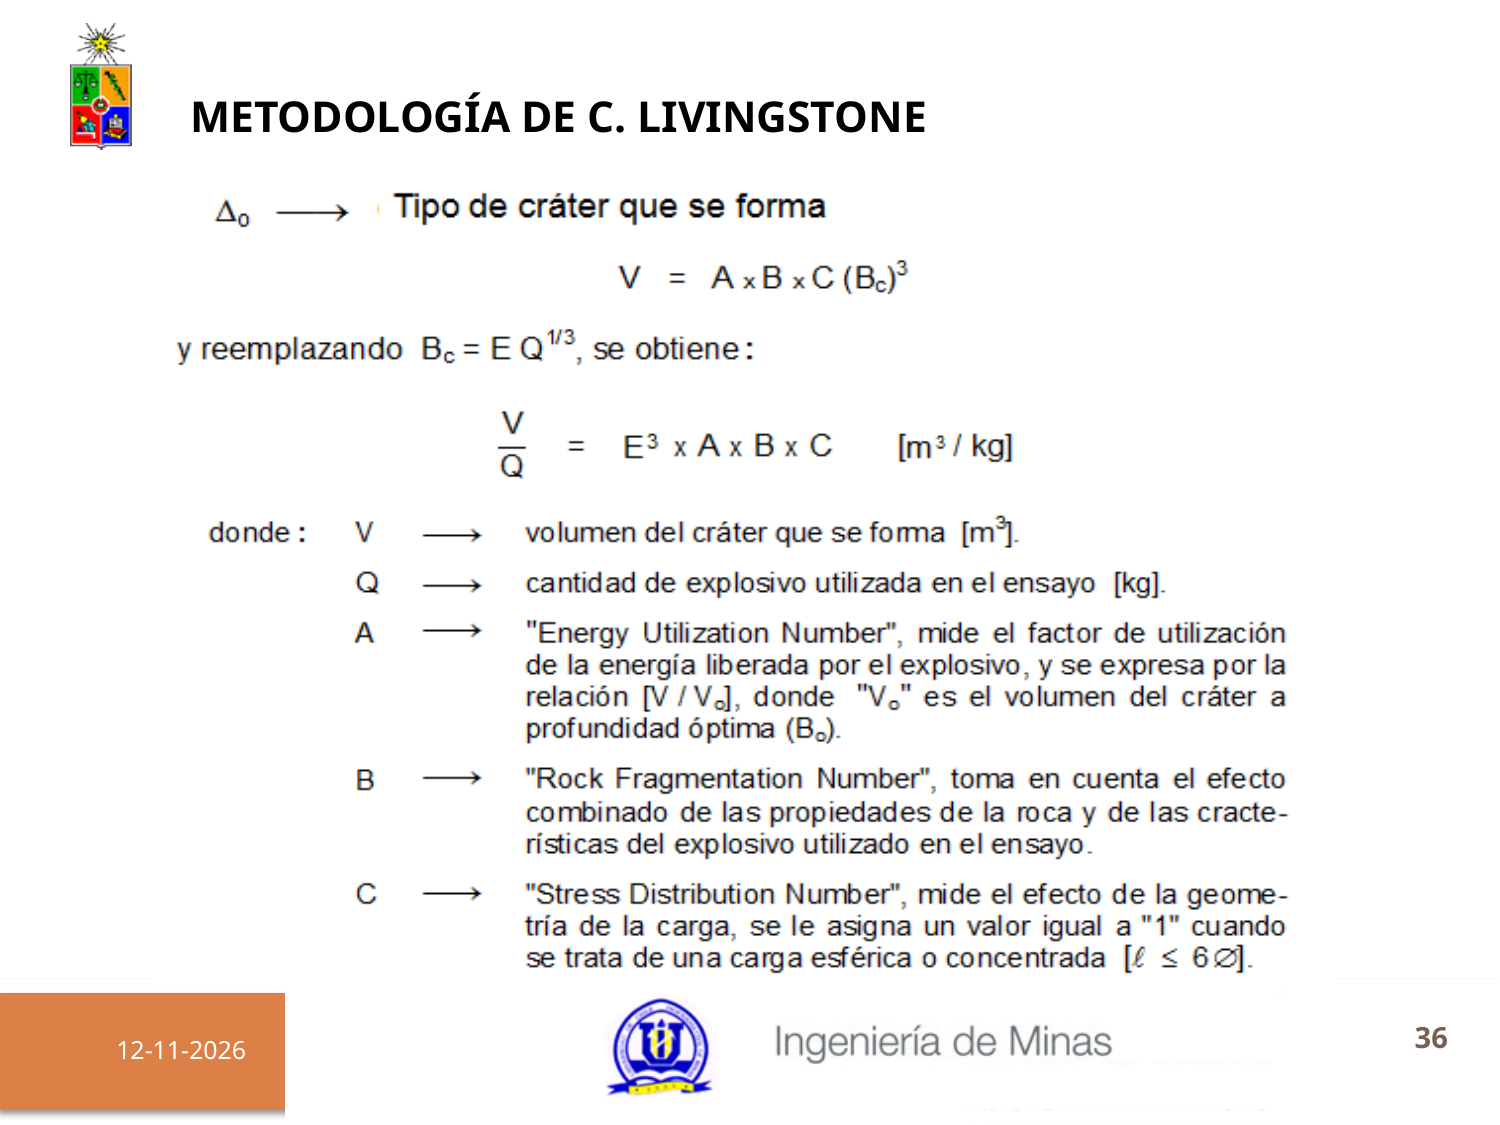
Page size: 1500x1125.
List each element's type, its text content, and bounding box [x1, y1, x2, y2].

picture [151, 175, 1500, 1125]
picture [69, 23, 132, 151]
text_box Metodología de c. livingstone [175, 81, 1266, 148]
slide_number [12, 995, 279, 1108]
